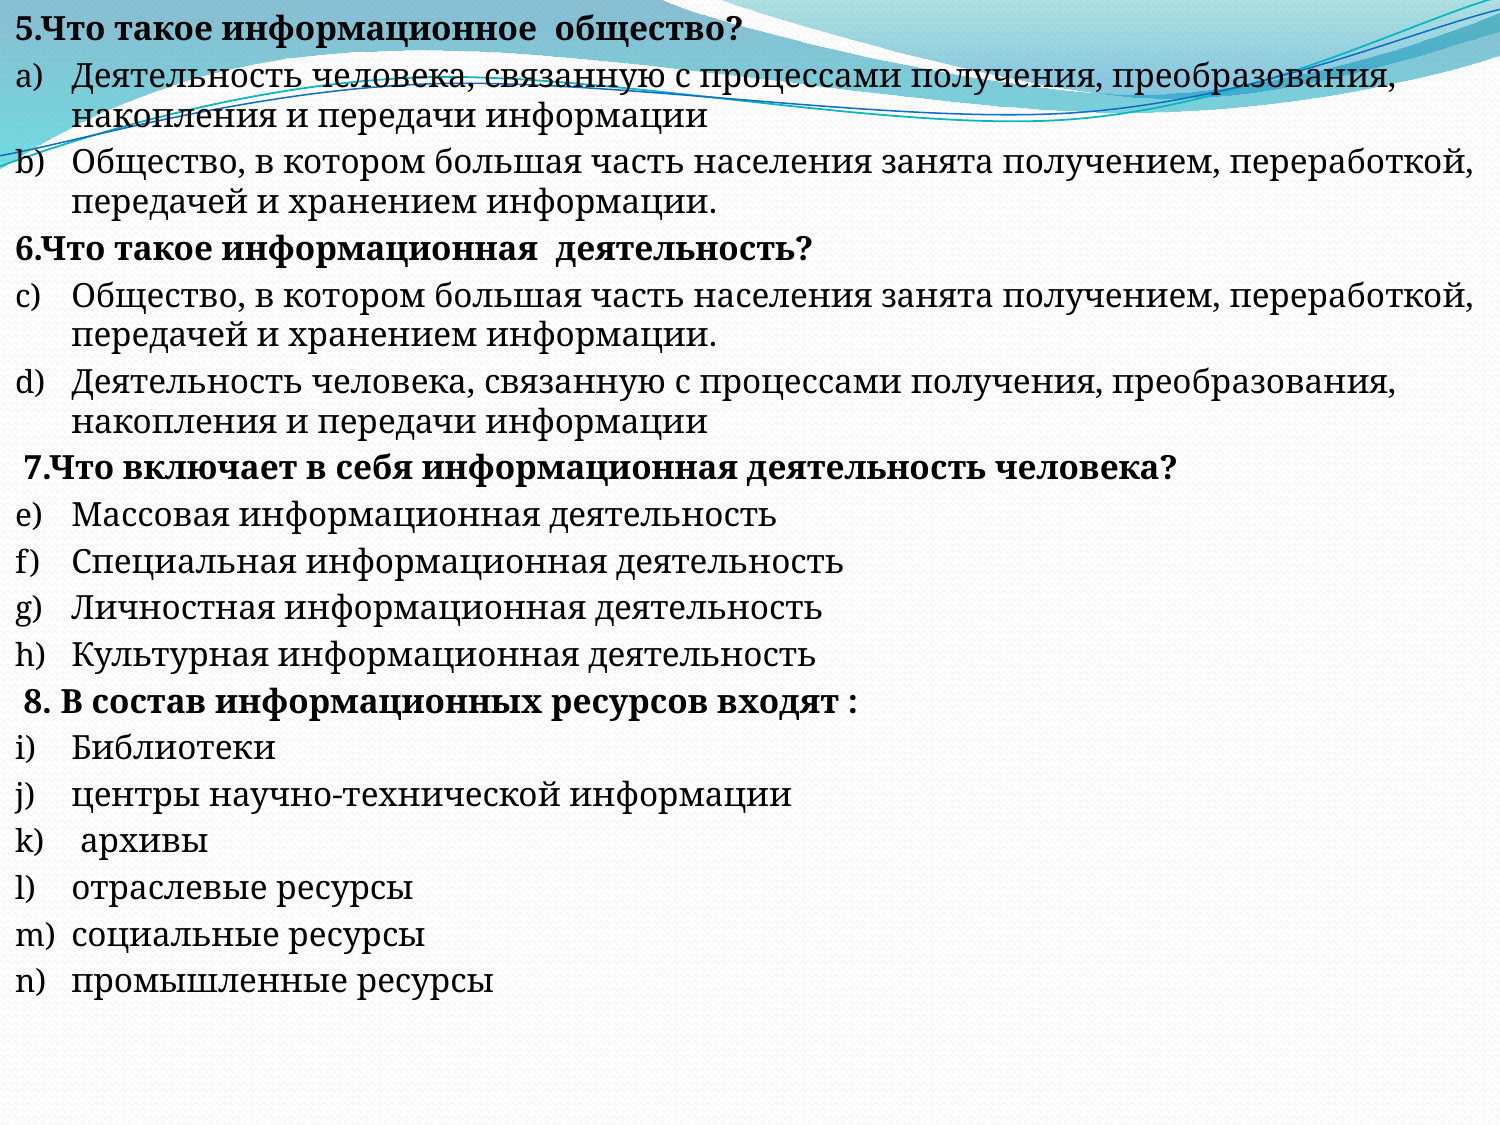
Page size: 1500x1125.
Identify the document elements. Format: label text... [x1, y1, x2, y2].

list 5.Что такое информационное общество? Деятельность человека, связанную с процессами получения, преобразования, накопления и передачи информации Общество, в котором большая часть населения занята получением, переработкой, передачей и хранением информации. 6.Что такое информационная деятельность? Общество, в котором большая часть населения занята получением, переработкой, передачей и хранением информации. Деятельность человека, связанную с процессами получения, преобразования, накопления и передачи информации 7.Что включает в себя информационная деятельность человека? Массовая информационная деятельность Специальная информационная деятельность Личностная информационная деятельность Культурная информационная деятельность 8. В состав информационных ресурсов входят : Библиотеки центры научно-технической информации архивы отраслевые ресурсы социальные ресурсы промышленные ресурсы [0, 0, 1500, 1125]
